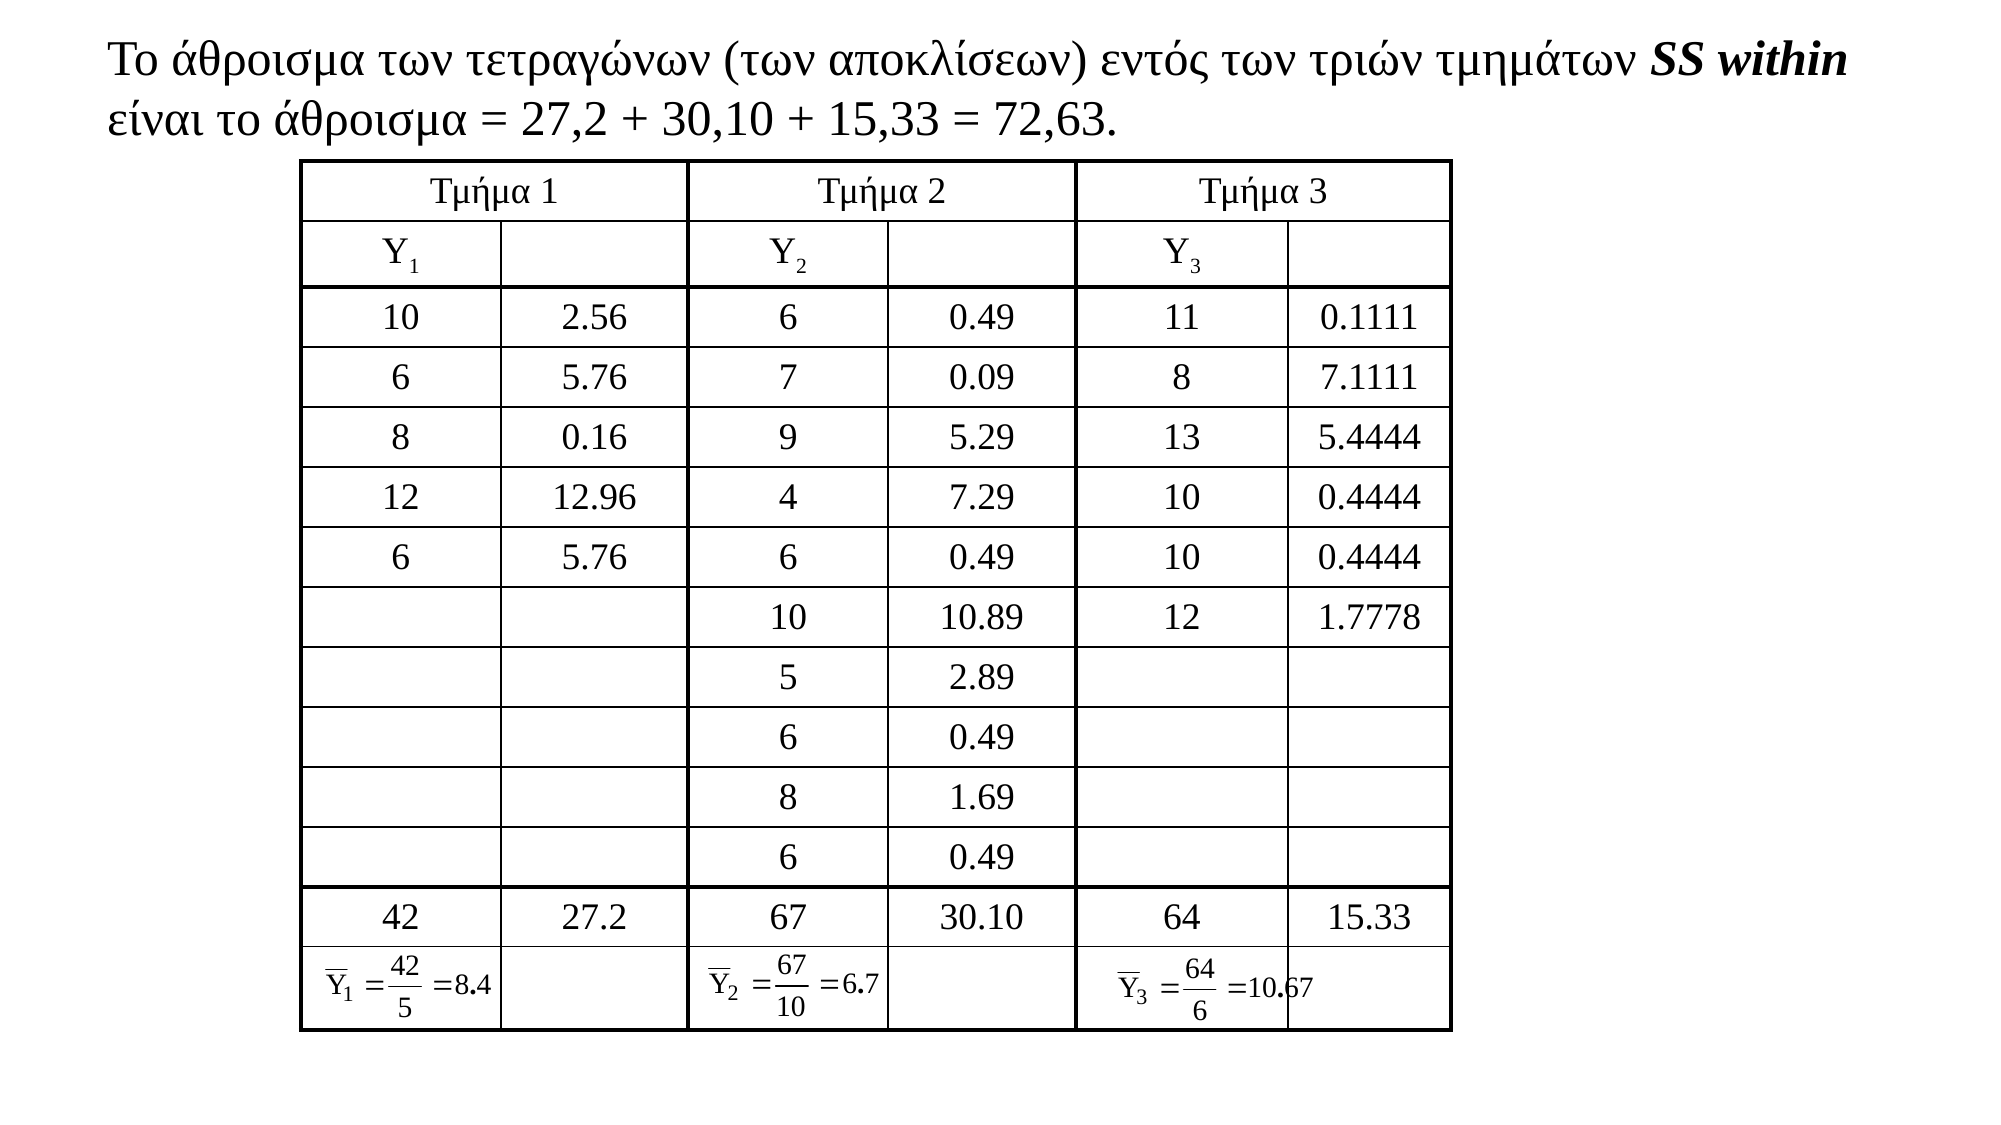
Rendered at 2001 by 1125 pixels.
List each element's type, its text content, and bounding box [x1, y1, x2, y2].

table_cell 5.29 [889, 408, 1074, 466]
table_cell [502, 947, 686, 1028]
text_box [1112, 950, 1321, 1027]
table_cell [1289, 222, 1449, 285]
table_cell 12 [303, 468, 500, 526]
table_cell [1289, 947, 1449, 1028]
table_cell [303, 947, 500, 1028]
table_cell 6 [690, 708, 887, 766]
table_cell 12.96 [502, 468, 686, 526]
table_cell 2.56 [502, 289, 686, 346]
table_header Τμήμα 1 [303, 163, 686, 220]
table_cell 10 [1078, 528, 1287, 586]
table_cell [303, 648, 500, 706]
table_cell [502, 708, 686, 766]
table_cell [303, 708, 500, 766]
table_cell 4 [690, 468, 887, 526]
table_cell 30.10 [889, 889, 1074, 946]
table_cell 8 [303, 408, 500, 466]
table_cell [303, 828, 500, 885]
table_cell [303, 768, 500, 826]
table_cell 0.49 [889, 708, 1074, 766]
table_cell 27.2 [502, 889, 686, 946]
table_cell 7.29 [889, 468, 1074, 526]
table_cell [889, 222, 1074, 285]
table_cell 0.49 [889, 828, 1074, 885]
table_cell 64 [1078, 889, 1287, 946]
table_cell 0.4444 [1289, 468, 1449, 526]
table_cell [502, 828, 686, 885]
table_cell 5.4444 [1289, 408, 1449, 466]
table_cell [1289, 828, 1449, 885]
table_cell 2.89 [889, 648, 1074, 706]
table_cell [1078, 708, 1287, 766]
table_cell 6 [303, 348, 500, 406]
table_cell [303, 588, 500, 646]
table_cell 0.4444 [1289, 528, 1449, 586]
table_cell 0.1111 [1289, 289, 1449, 346]
table_cell Y3 [1078, 222, 1287, 285]
text_box Το άθροισμα των τετραγώνων (των αποκλίσεων) εντός των τριών τμημάτων SS within είναι το άθροισμα = 27,2 + 30,10 + 15,33 = 72,63. [92, 17, 1969, 153]
table_cell 5.76 [502, 528, 686, 586]
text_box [320, 947, 496, 1024]
table_cell 67 [690, 889, 887, 946]
table_cell 7.1111 [1289, 348, 1449, 406]
table_cell [502, 768, 686, 826]
table_cell [1078, 947, 1287, 1028]
table_cell 0.49 [889, 289, 1074, 346]
table_cell [1078, 828, 1287, 885]
table_cell Y1 [303, 222, 500, 285]
table_cell 6 [690, 528, 887, 586]
table_cell [1078, 648, 1287, 706]
table_cell 0.09 [889, 348, 1074, 406]
table_cell 15.33 [1289, 889, 1449, 946]
table_cell 7 [690, 348, 887, 406]
table_cell [690, 947, 887, 1028]
table_cell [502, 222, 686, 285]
table_cell 1.7778 [1289, 588, 1449, 646]
table_header Τμήμα 3 [1078, 163, 1449, 220]
table_cell [1289, 708, 1449, 766]
table_cell [889, 947, 1074, 1028]
table_header Τμήμα 2 [690, 163, 1074, 220]
table_cell 1.69 [889, 768, 1074, 826]
table_cell Y2 [690, 222, 887, 285]
table_cell 10 [690, 588, 887, 646]
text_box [703, 946, 884, 1023]
table_cell 10 [1078, 468, 1287, 526]
table_cell 8 [1078, 348, 1287, 406]
table_cell 10.89 [889, 588, 1074, 646]
table_cell 5.76 [502, 348, 686, 406]
table_cell 9 [690, 408, 887, 466]
table_cell 5 [690, 648, 887, 706]
table_cell 0.16 [502, 408, 686, 466]
table_cell 0.49 [889, 528, 1074, 586]
table_cell 10 [303, 289, 500, 346]
table_cell 11 [1078, 289, 1287, 346]
table_cell 6 [690, 828, 887, 885]
table_cell 12 [1078, 588, 1287, 646]
table_cell 8 [690, 768, 887, 826]
table_cell 6 [303, 528, 500, 586]
table_cell [502, 588, 686, 646]
table_cell [1289, 768, 1449, 826]
table_cell 13 [1078, 408, 1287, 466]
table_cell 6 [690, 289, 887, 346]
table_cell [1078, 768, 1287, 826]
table_cell 42 [303, 889, 500, 946]
table_cell [1289, 648, 1449, 706]
table_cell [502, 648, 686, 706]
